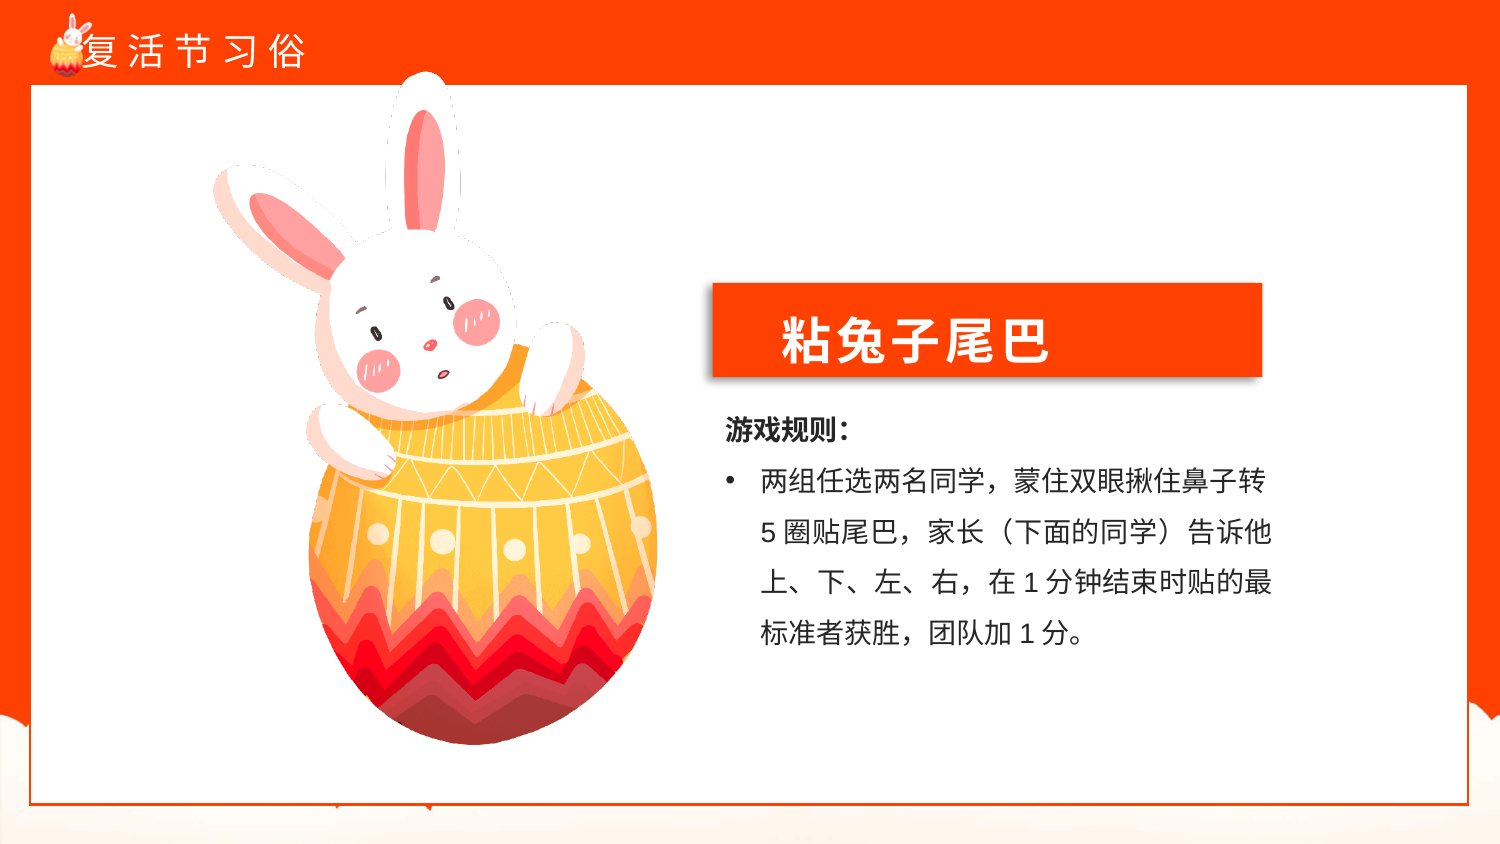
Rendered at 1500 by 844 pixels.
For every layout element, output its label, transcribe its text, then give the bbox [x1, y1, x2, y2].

text_box 粘兔子尾巴 [849, 271, 1113, 377]
text_box [849, 282, 1264, 378]
picture [0, 0, 1500, 844]
text_box 游戏规则： 两组任选两名同学，蒙住双眼揪住鼻子转5圈贴尾巴，家长（下面的同学）告诉他上、下、左、右，在1分钟结束时贴的最标准者获胜，团队加1分。 [849, 388, 1288, 657]
